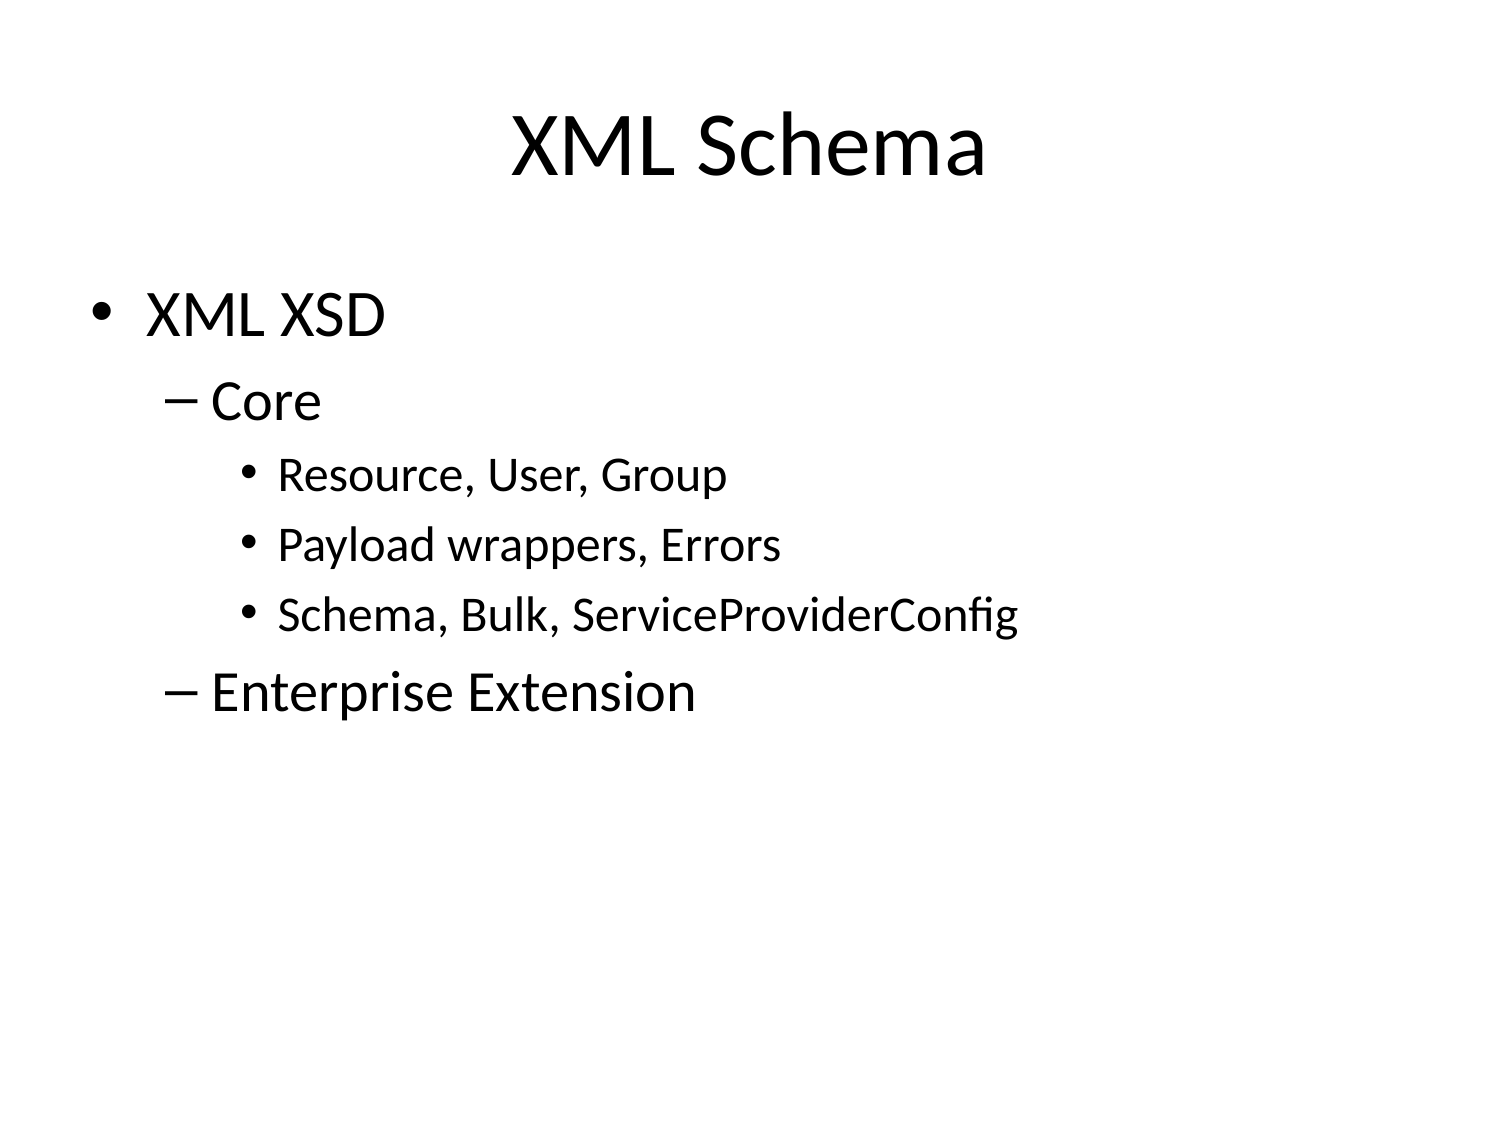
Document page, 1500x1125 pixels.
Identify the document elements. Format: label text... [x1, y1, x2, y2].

list XML XSD Core Resource, User, Group Payload wrappers, Errors Schema, Bulk, ServiceProviderConfig Enterprise Extension [75, 262, 1425, 1005]
title XML Schema [75, 45, 1425, 233]
